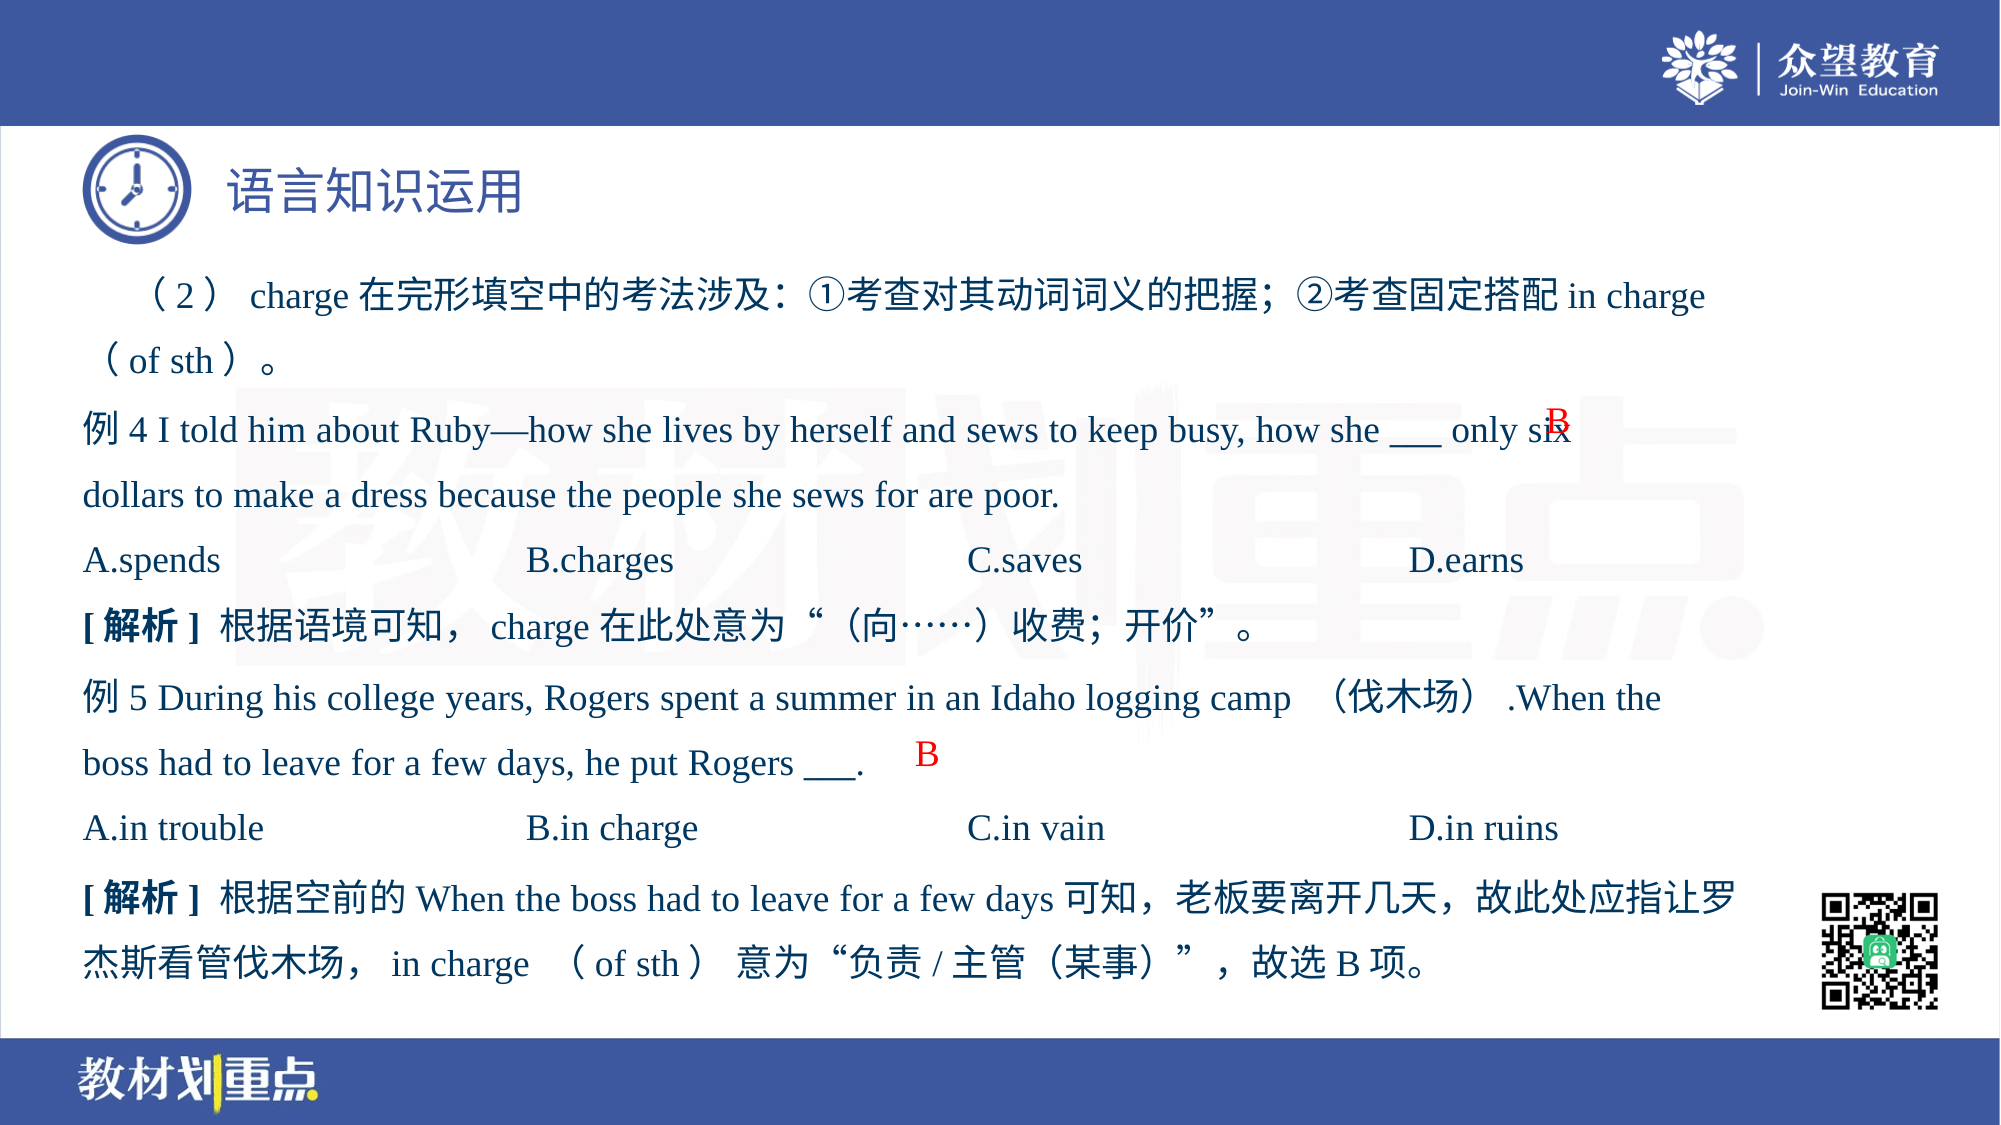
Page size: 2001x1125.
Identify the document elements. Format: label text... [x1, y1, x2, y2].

text_box B [1531, 376, 1585, 435]
text_box （2）charge在完形填空中的考法涉及：①考查对其动词词义的把握；②考查固定搭配in charge （of sth）。 [82, 247, 1817, 374]
picture [0, 0, 2000, 1125]
text_box A.in trouble B.in charge C.in vain D.in ruins [82, 783, 1817, 841]
text_box 例4 I told him about Ruby—how she lives by herself and sews to keep busy, how she ___ only six dollars to make a dress because the people she sews for are poor. [82, 381, 1817, 509]
text_box [解析] 根据语境可知，charge在此处意为“（向……）收费；开价”。 [82, 581, 1817, 640]
text_box 例5 During his college years, Rogers spent a summer in an Idaho logging camp （伐木场）.When the boss had to leave for a few days, he put Rogers ___. [82, 649, 1817, 776]
text_box [解析] 根据空前的When the boss had to leave for a few days可知，老板要离开几天，故此处应指让罗 杰斯看管伐木场，in charge （of sth） 意为“负责/主管（某事）”，故选B项。 [82, 850, 1817, 977]
text_box A.spends B.charges C.saves D.earns [82, 515, 1817, 573]
text_box B [901, 709, 954, 768]
